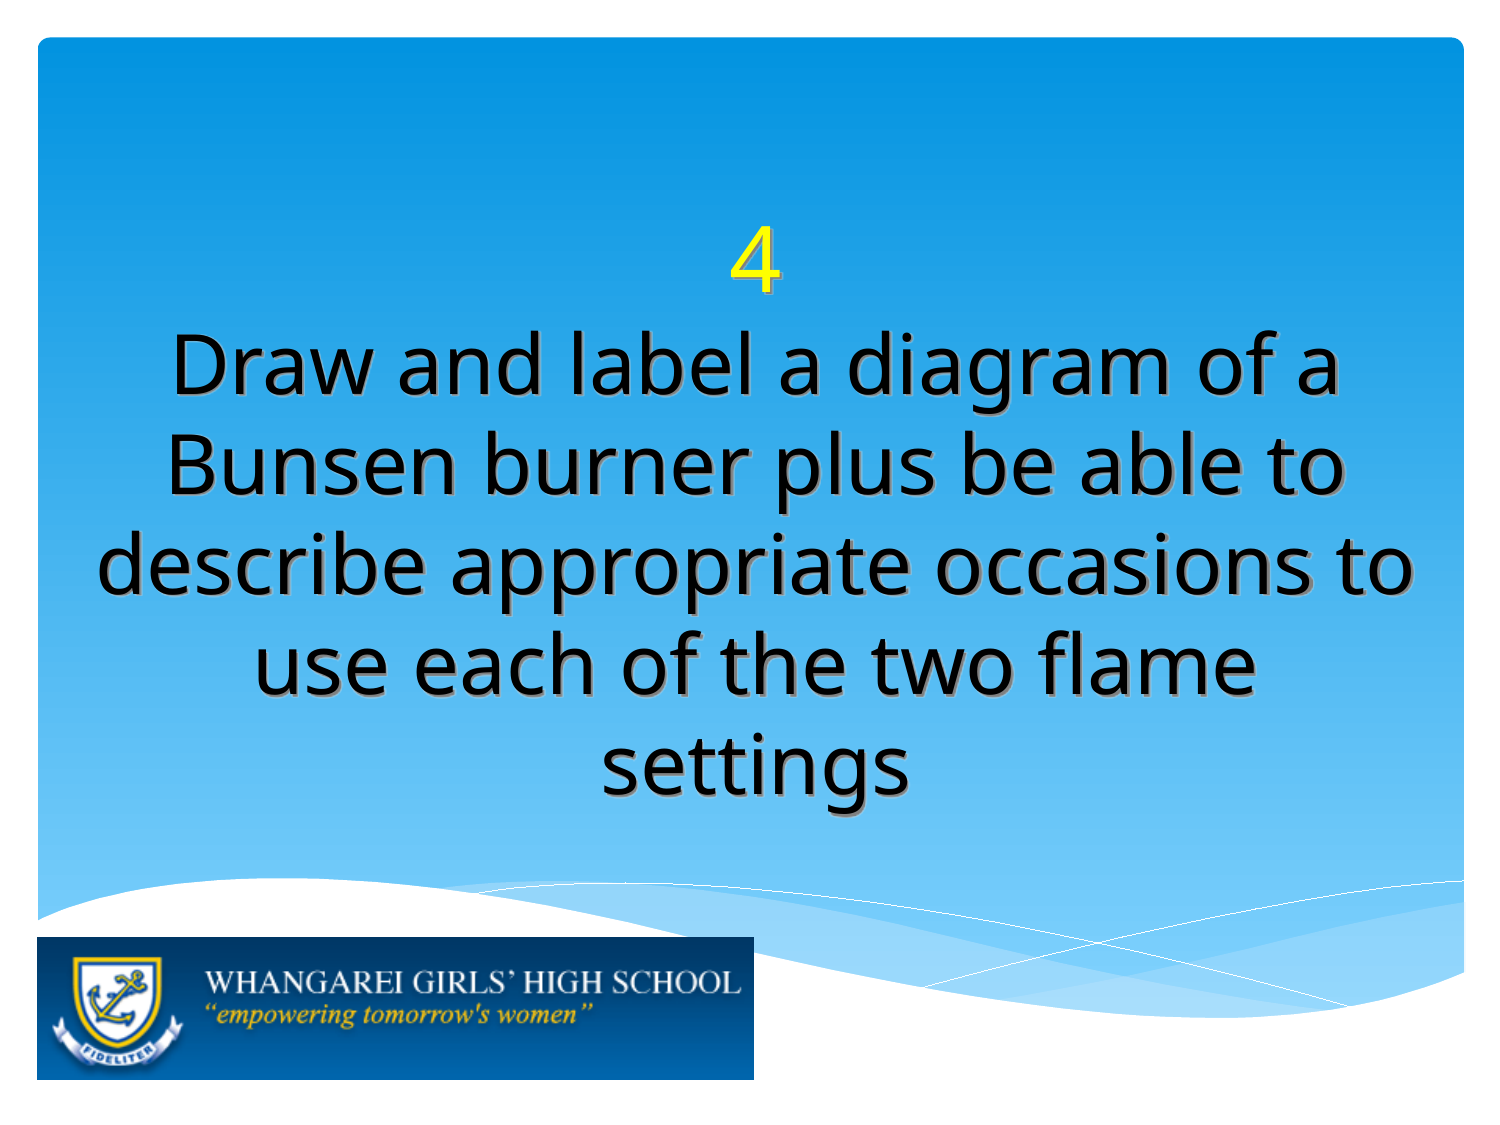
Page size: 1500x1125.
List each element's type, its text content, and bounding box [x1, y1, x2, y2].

picture [37, 937, 754, 1080]
text_box 4 Draw and label a diagram of a Bunsen burner plus be able to describe appropriate occasions to use each of the two flame settings [74, 99, 1438, 913]
